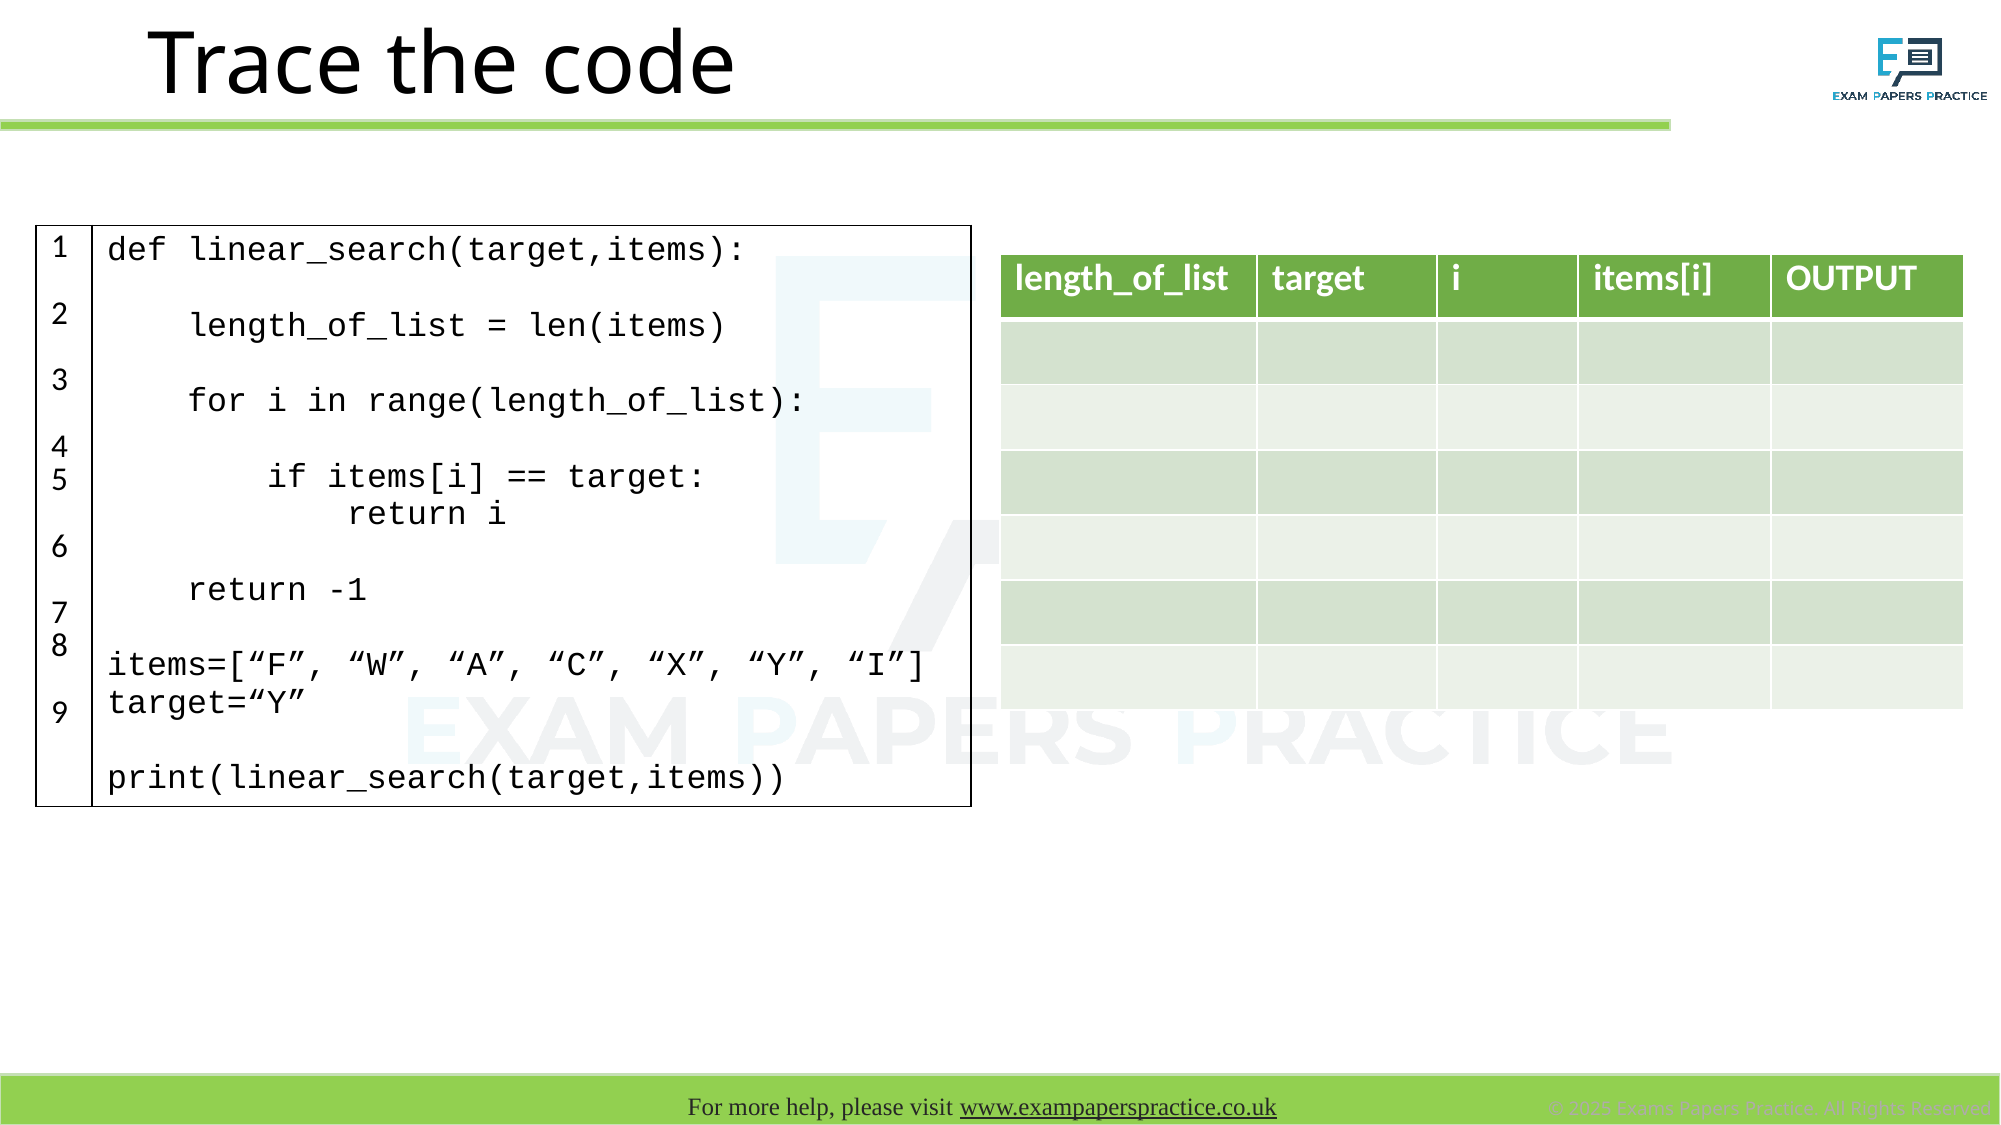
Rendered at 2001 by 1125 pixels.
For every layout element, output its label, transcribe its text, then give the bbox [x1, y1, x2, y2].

table_cell [1579, 516, 1770, 579]
table_cell [1438, 322, 1577, 384]
table_cell [1438, 581, 1577, 644]
table_cell [1001, 322, 1256, 384]
table_header length_of_list [1001, 255, 1256, 317]
table_cell [1001, 451, 1256, 514]
table_cell [1579, 385, 1770, 449]
title Trace the code [132, 11, 1858, 121]
table_cell [1772, 516, 1963, 579]
table_cell [1001, 581, 1256, 644]
table_cell [1438, 516, 1577, 579]
table_cell [1772, 581, 1963, 644]
table_cell [1001, 646, 1256, 709]
table_cell [1579, 322, 1770, 384]
table_cell [1772, 385, 1963, 449]
table_cell [1579, 646, 1770, 709]
table_cell [1258, 385, 1436, 449]
table_header OUTPUT [1772, 255, 1963, 317]
table_cell [1258, 516, 1436, 579]
table_cell [1579, 451, 1770, 514]
table_cell [1438, 451, 1577, 514]
table_cell [1772, 646, 1963, 709]
table_header target [1258, 255, 1436, 317]
table_header i [1438, 255, 1577, 317]
table_header def linear_search(target,items): length_of_list = len(items) for i in range(length_of_list): if items[i] == target: return i return -1 items=[“F”, “W”, “A”, “C”, “X”, “Y”, “I”] target=“Y” print(linear_search(target,items)) [93, 226, 970, 806]
table_cell [1258, 581, 1436, 644]
table_header items[i] [1579, 255, 1770, 317]
table_cell [1001, 385, 1256, 449]
table_cell [1258, 451, 1436, 514]
table_cell [1438, 385, 1577, 449]
table_cell [1579, 581, 1770, 644]
table_header 1 2 3 4 5 6 7 8 9 [37, 226, 91, 806]
table_cell [1772, 451, 1963, 514]
table_cell [1772, 322, 1963, 384]
table_cell [1258, 646, 1436, 709]
table_cell [1001, 516, 1256, 579]
table_cell [1258, 322, 1436, 384]
table_cell [1438, 646, 1577, 709]
